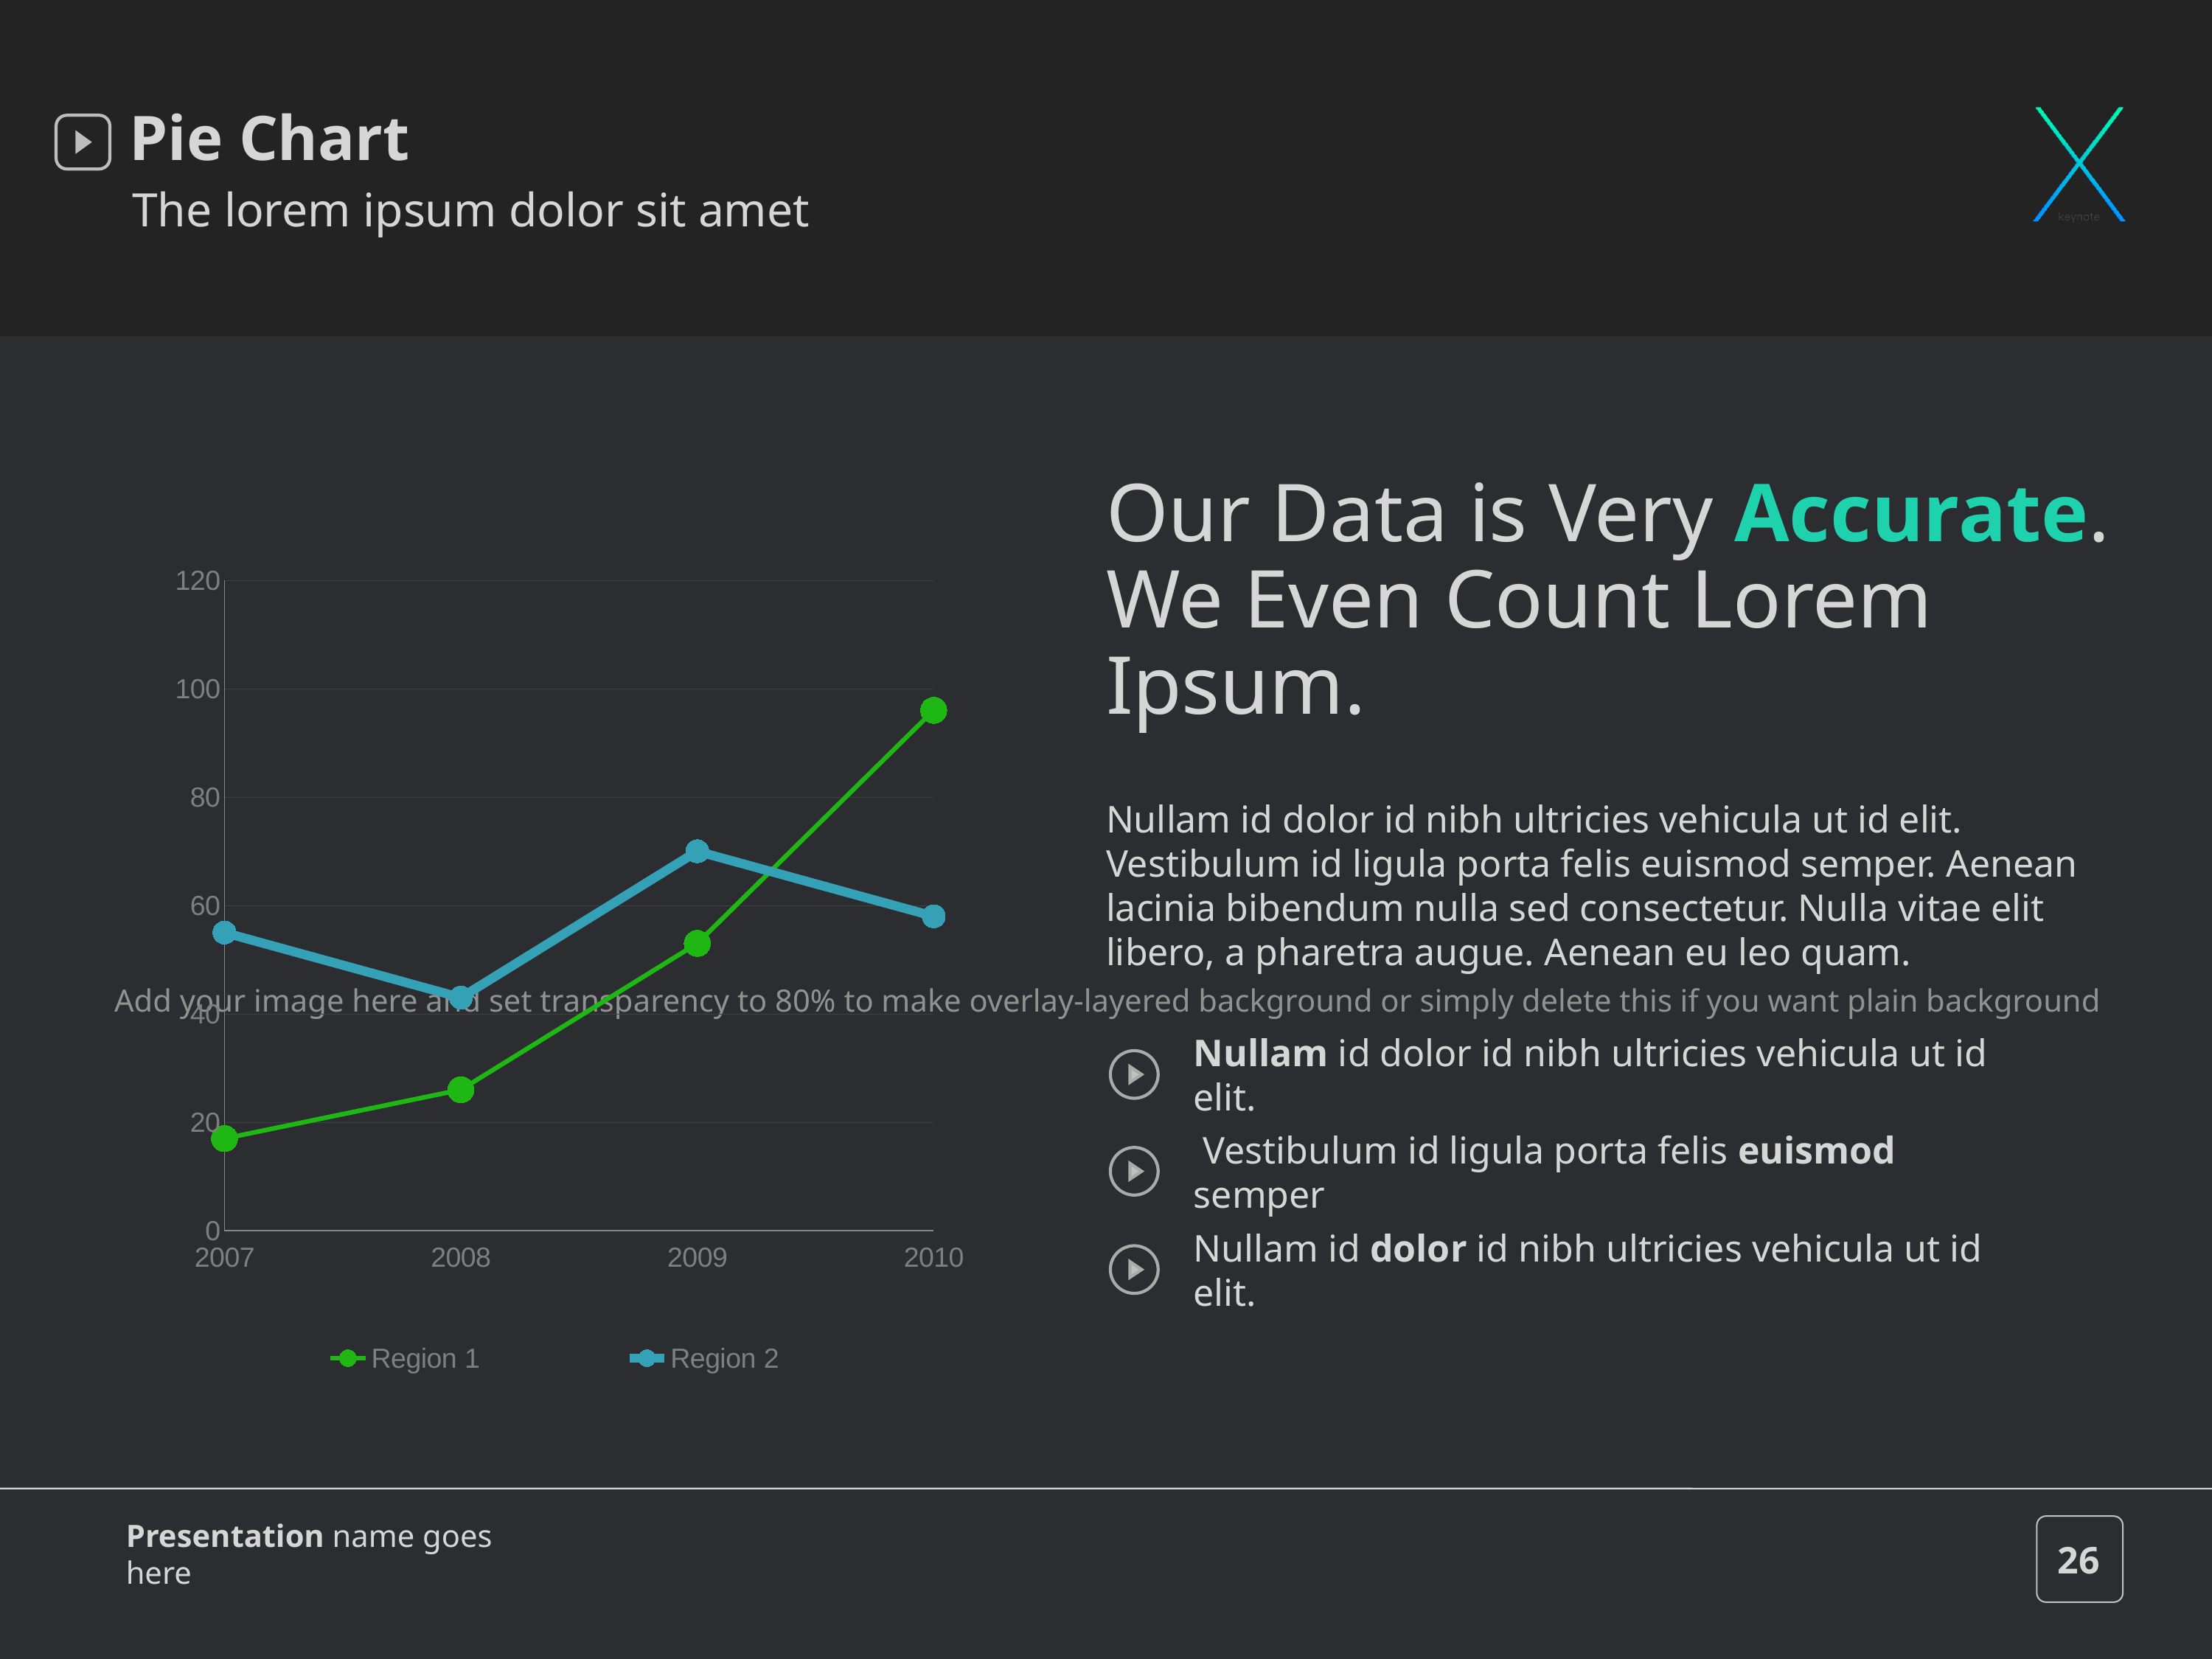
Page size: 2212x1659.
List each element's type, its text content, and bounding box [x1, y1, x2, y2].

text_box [1110, 1245, 1158, 1294]
text_box Our Data is Very Accurate. We Even Count Lorem Ipsum. [1105, 442, 2118, 755]
text_box Nullam id dolor id nibh ultricies vehicula ut id elit. [1187, 1238, 2021, 1301]
text_box Vestibulum id ligula porta felis euismod semper [1187, 1139, 2009, 1203]
text_box 26 [2051, 1527, 2107, 1591]
text_box Nullam id dolor id nibh ultricies vehicula ut id elit. [1187, 1042, 2030, 1105]
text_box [1110, 1147, 1158, 1196]
chart [119, 479, 996, 1389]
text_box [1110, 1050, 1158, 1099]
text_box Nullam id dolor id nibh ultricies vehicula ut id elit. Vestibulum id ligula porta felis euismod semper. Aenean lacinia bibendum nulla sed consectetur. Nulla vitae elit libero, a pharetra augue. Aenean eu leo quam. [1105, 755, 2118, 1014]
picture [2032, 107, 2126, 223]
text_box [122, 87, 1982, 246]
